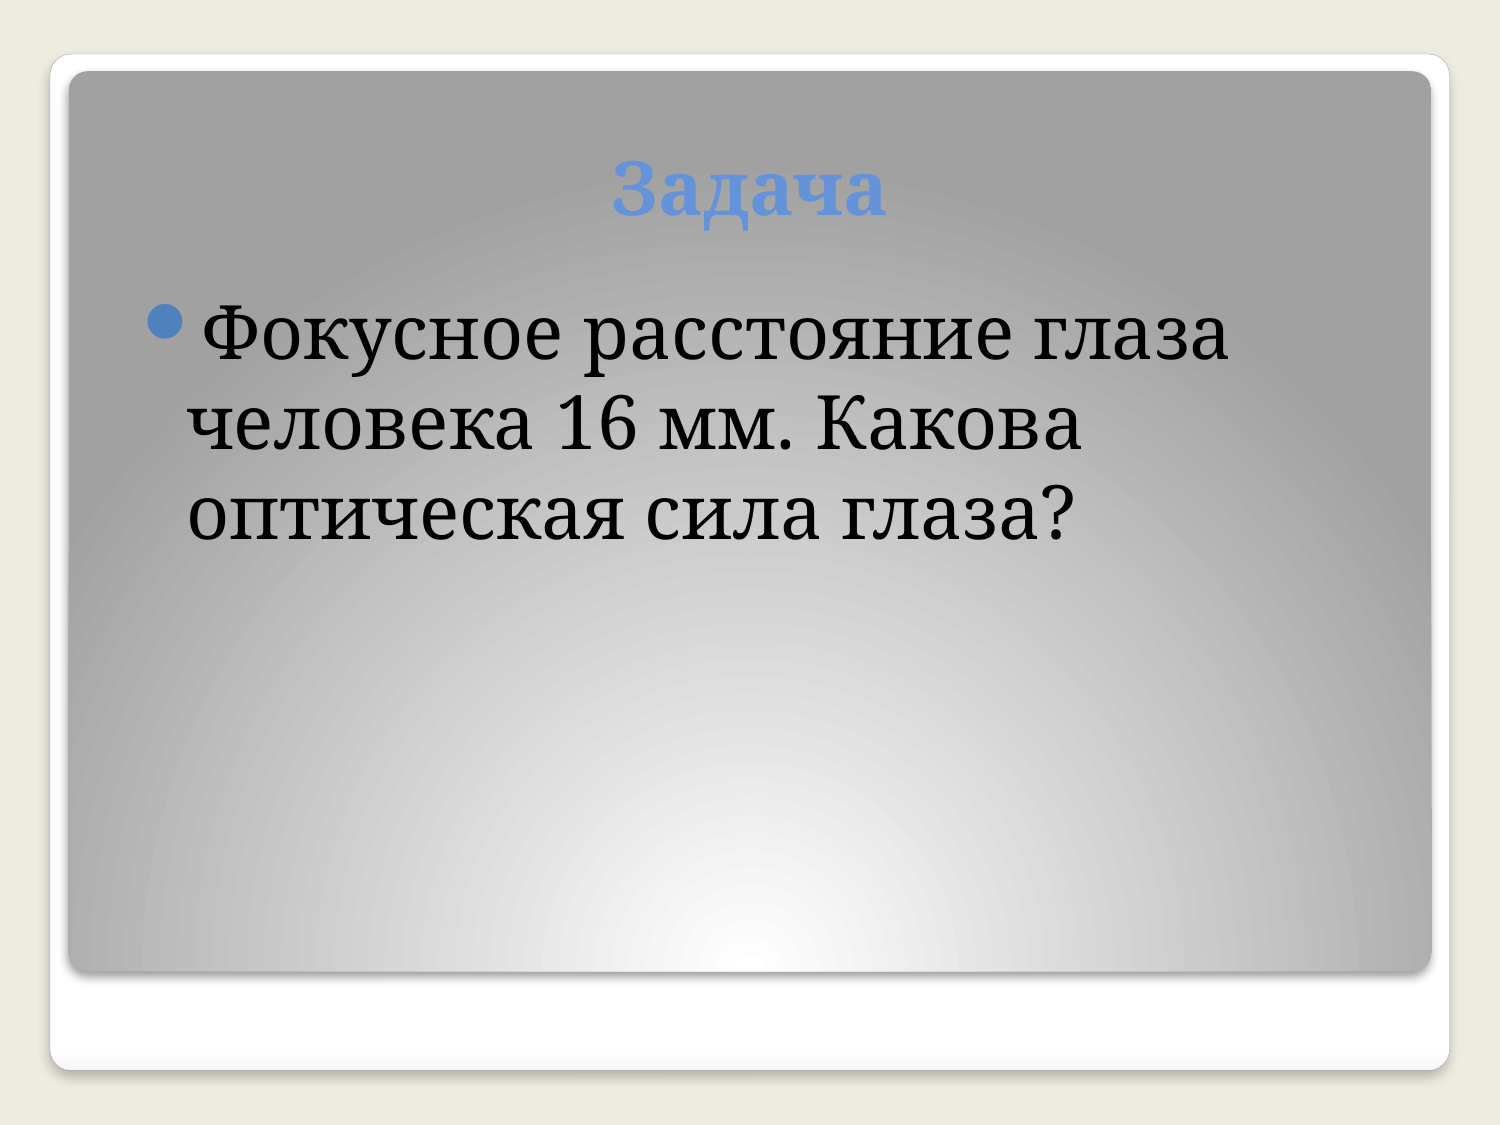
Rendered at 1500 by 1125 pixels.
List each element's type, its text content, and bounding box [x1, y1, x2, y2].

list Фокусное расстояние глаза человека 16 мм. Какова оптическая сила глаза? [112, 269, 1418, 1000]
title Задача [112, 37, 1388, 238]
